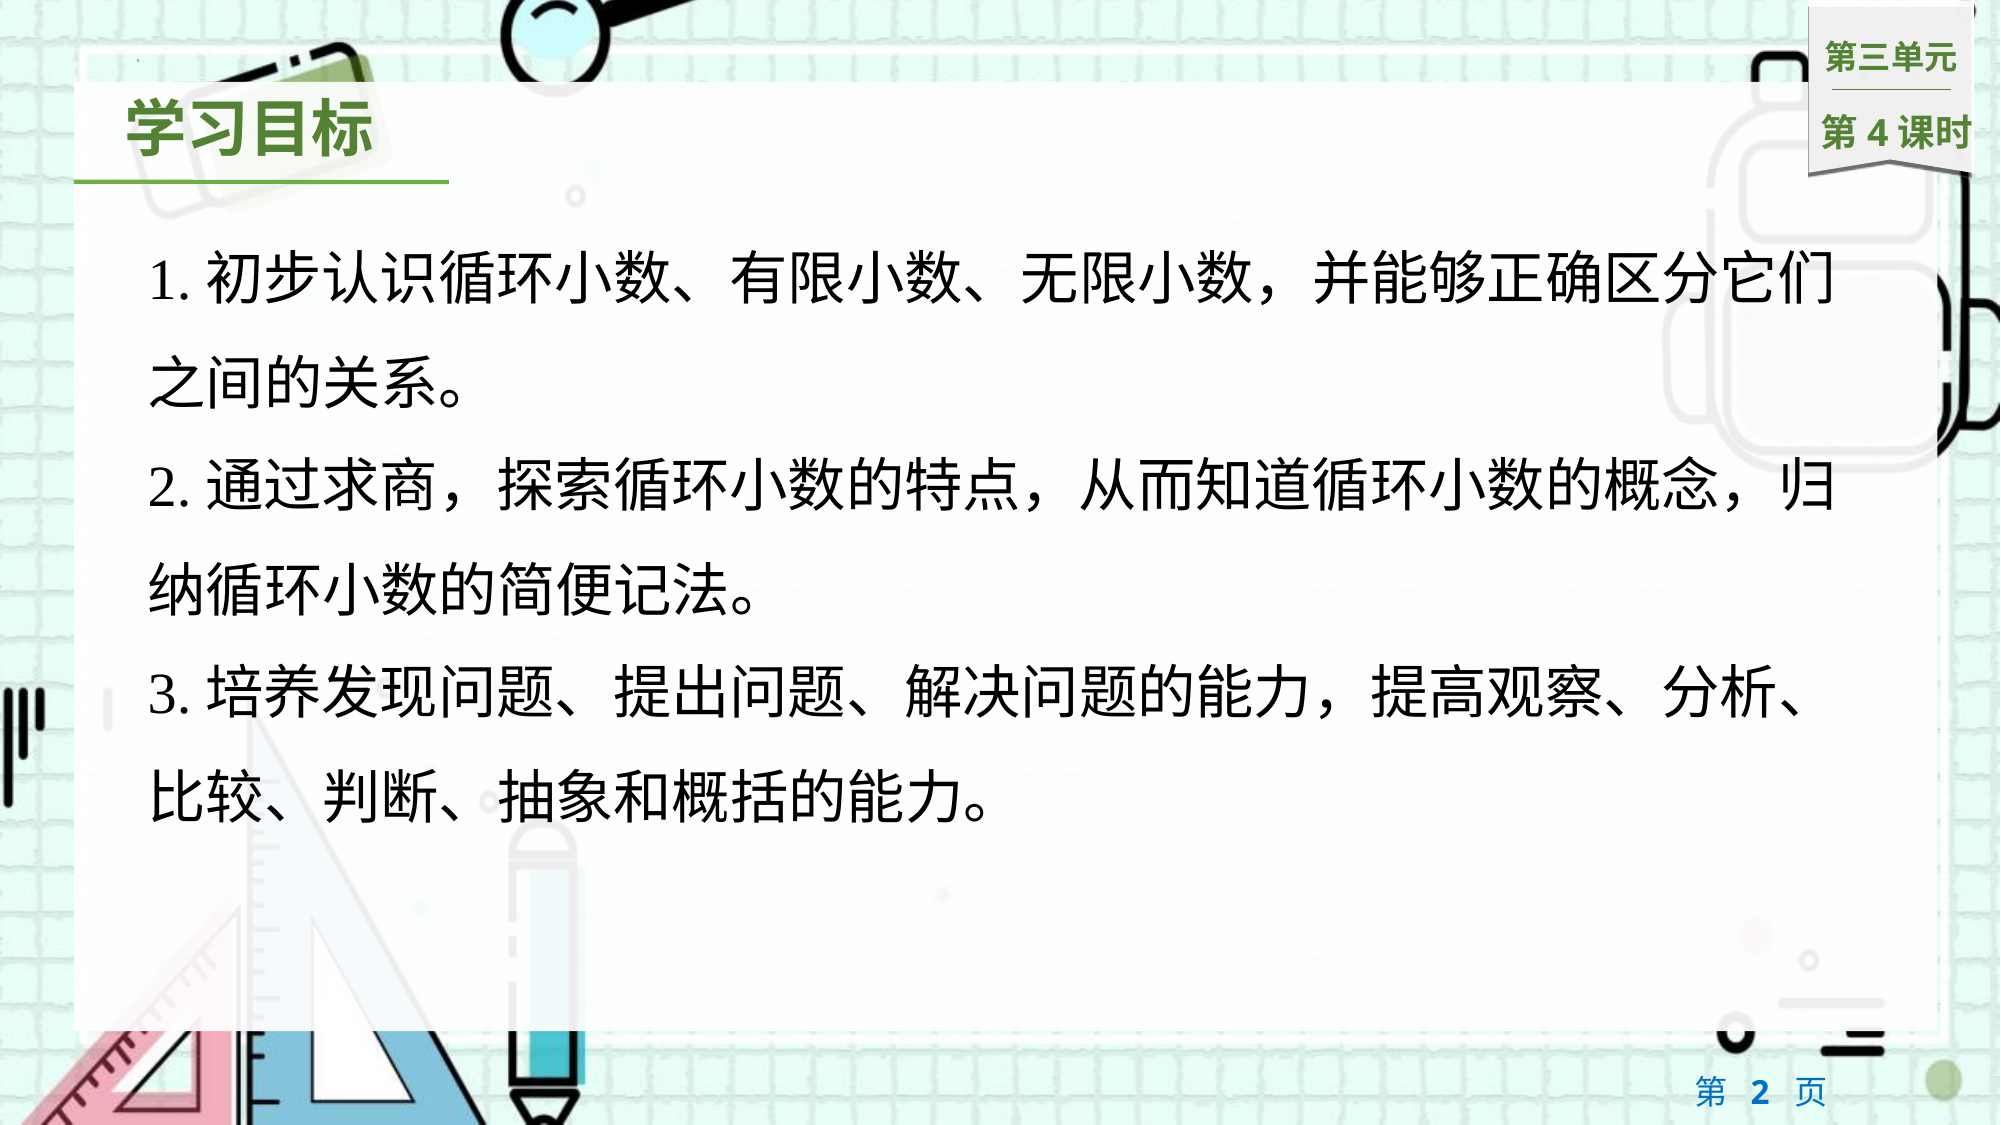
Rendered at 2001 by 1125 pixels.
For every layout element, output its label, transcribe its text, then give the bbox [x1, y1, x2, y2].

text_box 2.通过求商，探索循环小数的特点，从而知道循环小数的概念，归纳循环小数的简便记法。 [147, 413, 1853, 620]
picture [1938, 168, 1971, 176]
picture [0, 0, 2000, 1125]
text_box 3.培养发现问题、提出问题、解决问题的能力，提高观察、分析、比较、判断、抽象和概括的能力。 [147, 620, 1853, 831]
text_box 1.初步认识循环小数、有限小数、无限小数，并能够正确区分它们之间的关系。 [147, 206, 1853, 413]
